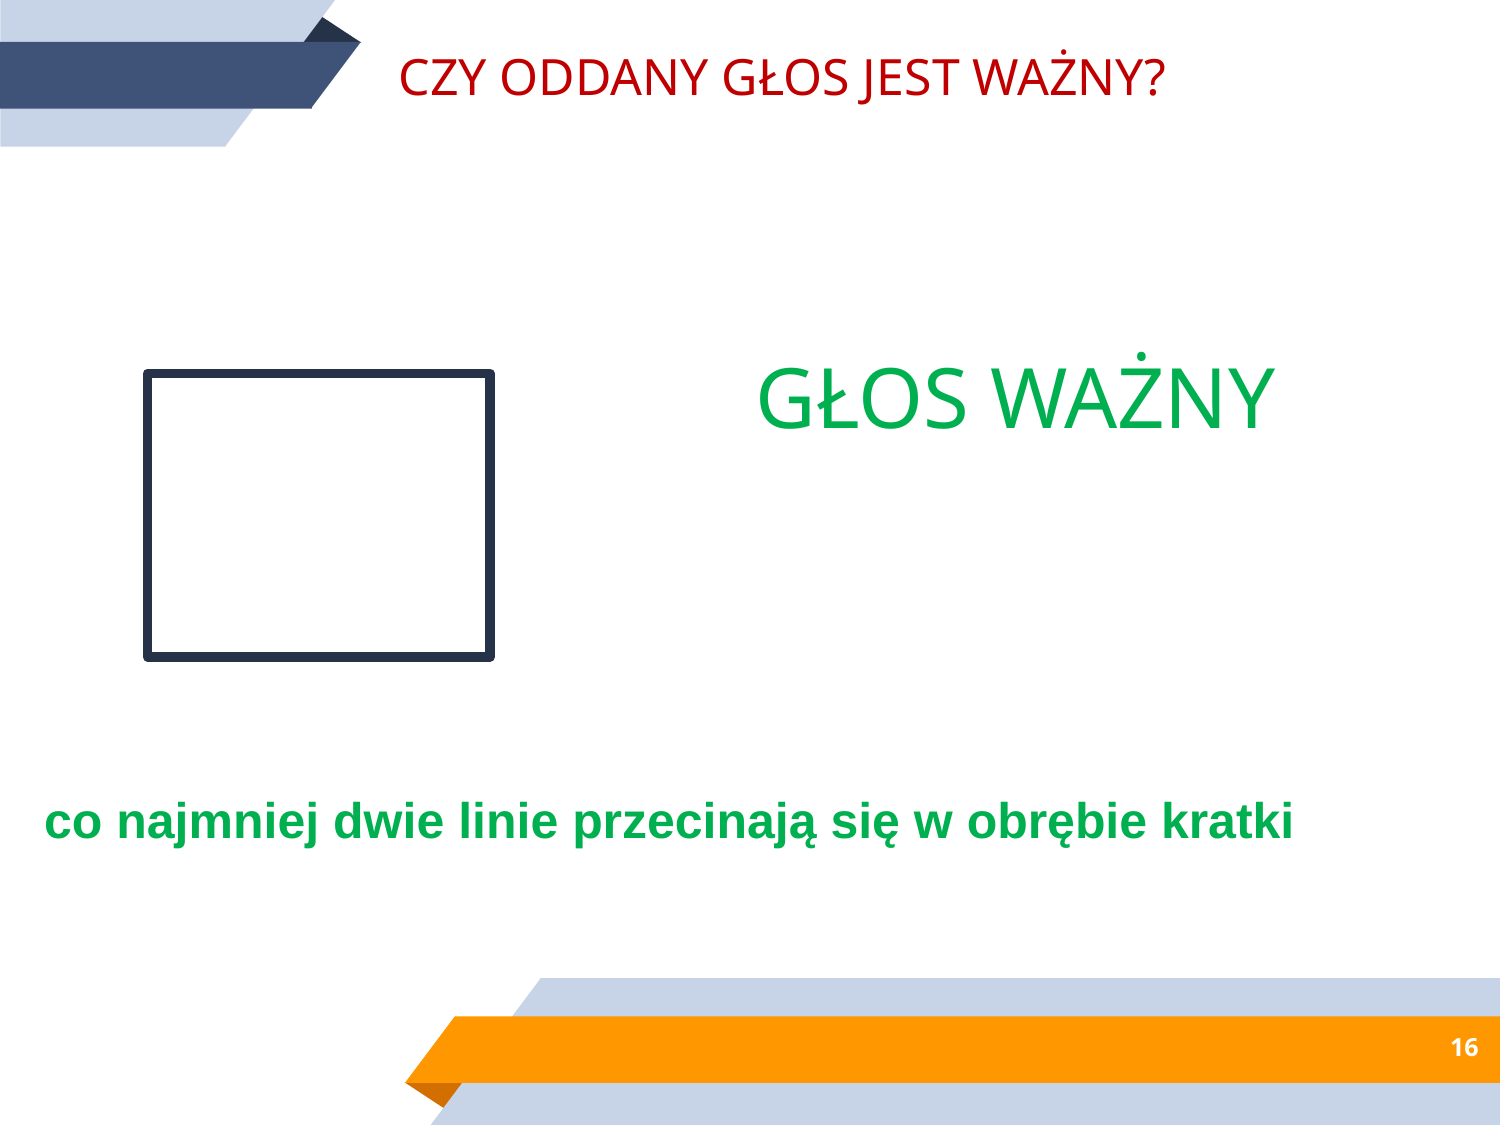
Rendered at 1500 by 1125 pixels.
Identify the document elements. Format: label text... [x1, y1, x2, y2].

text_box CZY ODDANY GŁOS JEST WAŻNY? [383, 37, 1400, 113]
text_box GŁOS WAŻNY [714, 338, 1317, 453]
text_box [146, 371, 492, 659]
text_box co najmniej dwie linie przecinają się w obrębie kratki [29, 780, 1412, 856]
slide_number 16 [1249, 1014, 1494, 1084]
